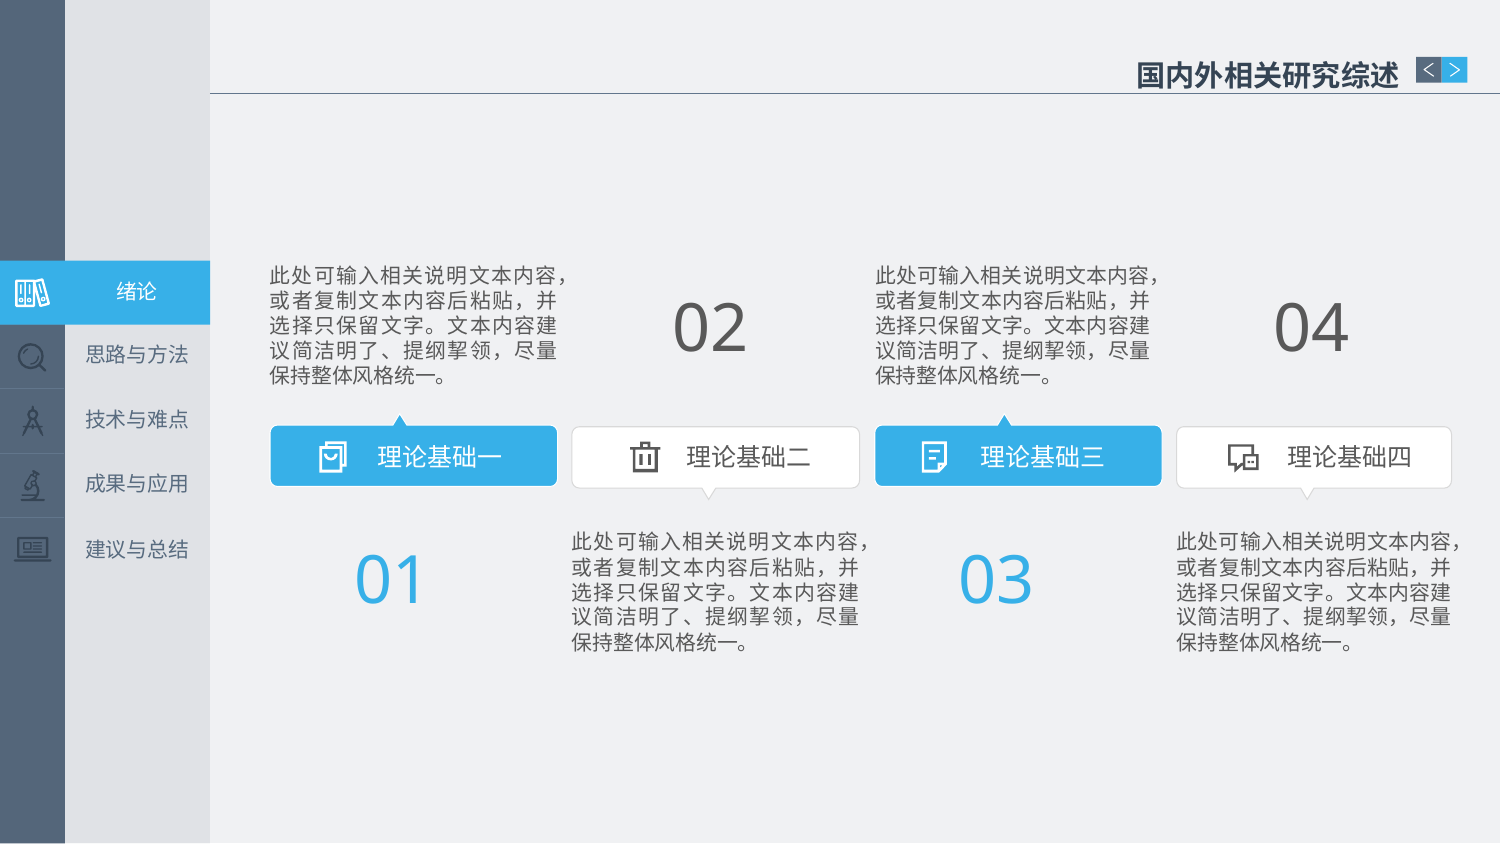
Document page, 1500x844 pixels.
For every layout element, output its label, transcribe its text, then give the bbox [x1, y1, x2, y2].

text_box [629, 441, 661, 473]
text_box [318, 441, 347, 473]
text_box 技术与难点 [70, 399, 204, 439]
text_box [1441, 56, 1468, 83]
text_box [571, 426, 860, 500]
text_box 建议与总结 [70, 529, 204, 569]
text_box 成果与应用 [70, 463, 204, 503]
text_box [1415, 56, 1440, 83]
text_box 此处可输入相关说明文本内容，或者复制文本内容后粘贴，并选择只保留文字。文本内容建议简洁明了、提纲挈领，尽量保持整体风格统一。 [571, 529, 860, 655]
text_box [921, 441, 948, 473]
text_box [1227, 444, 1259, 473]
text_box 此处可输入相关说明文本内容，或者复制文本内容后粘贴，并选择只保留文字。文本内容建议简洁明了、提纲挈领，尽量保持整体风格统一。 [1176, 529, 1452, 655]
text_box 理论基础一 [362, 434, 518, 479]
text_box [270, 413, 558, 487]
text_box 理论基础二 [671, 434, 827, 479]
text_box [15, 278, 50, 308]
text_box 04 [1258, 277, 1365, 373]
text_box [0, 324, 65, 518]
text_box 此处可输入相关说明文本内容，或者复制文本内容后粘贴，并选择只保留文字。文本内容建议简洁明了、提纲挈领，尽量保持整体风格统一。 [874, 262, 1150, 388]
text_box [0, 259, 212, 327]
text_box 理论基础四 [1272, 433, 1428, 479]
text_box [1176, 426, 1452, 500]
text_box 理论基础三 [965, 434, 1121, 479]
text_box 03 [943, 529, 1050, 624]
text_box 绪论 [101, 271, 173, 311]
text_box [874, 413, 1163, 487]
text_box 02 [657, 277, 764, 373]
text_box [13, 536, 52, 562]
text_box 01 [339, 529, 446, 624]
text_box 思路与方法 [70, 334, 204, 374]
text_box 此处可输入相关说明文本内容，或者复制文本内容后粘贴，并选择只保留文字。文本内容建议简洁明了、提纲挈领，尽量保持整体风格统一。 [269, 262, 558, 388]
text_box 国内外相关研究综述 [962, 40, 1400, 93]
